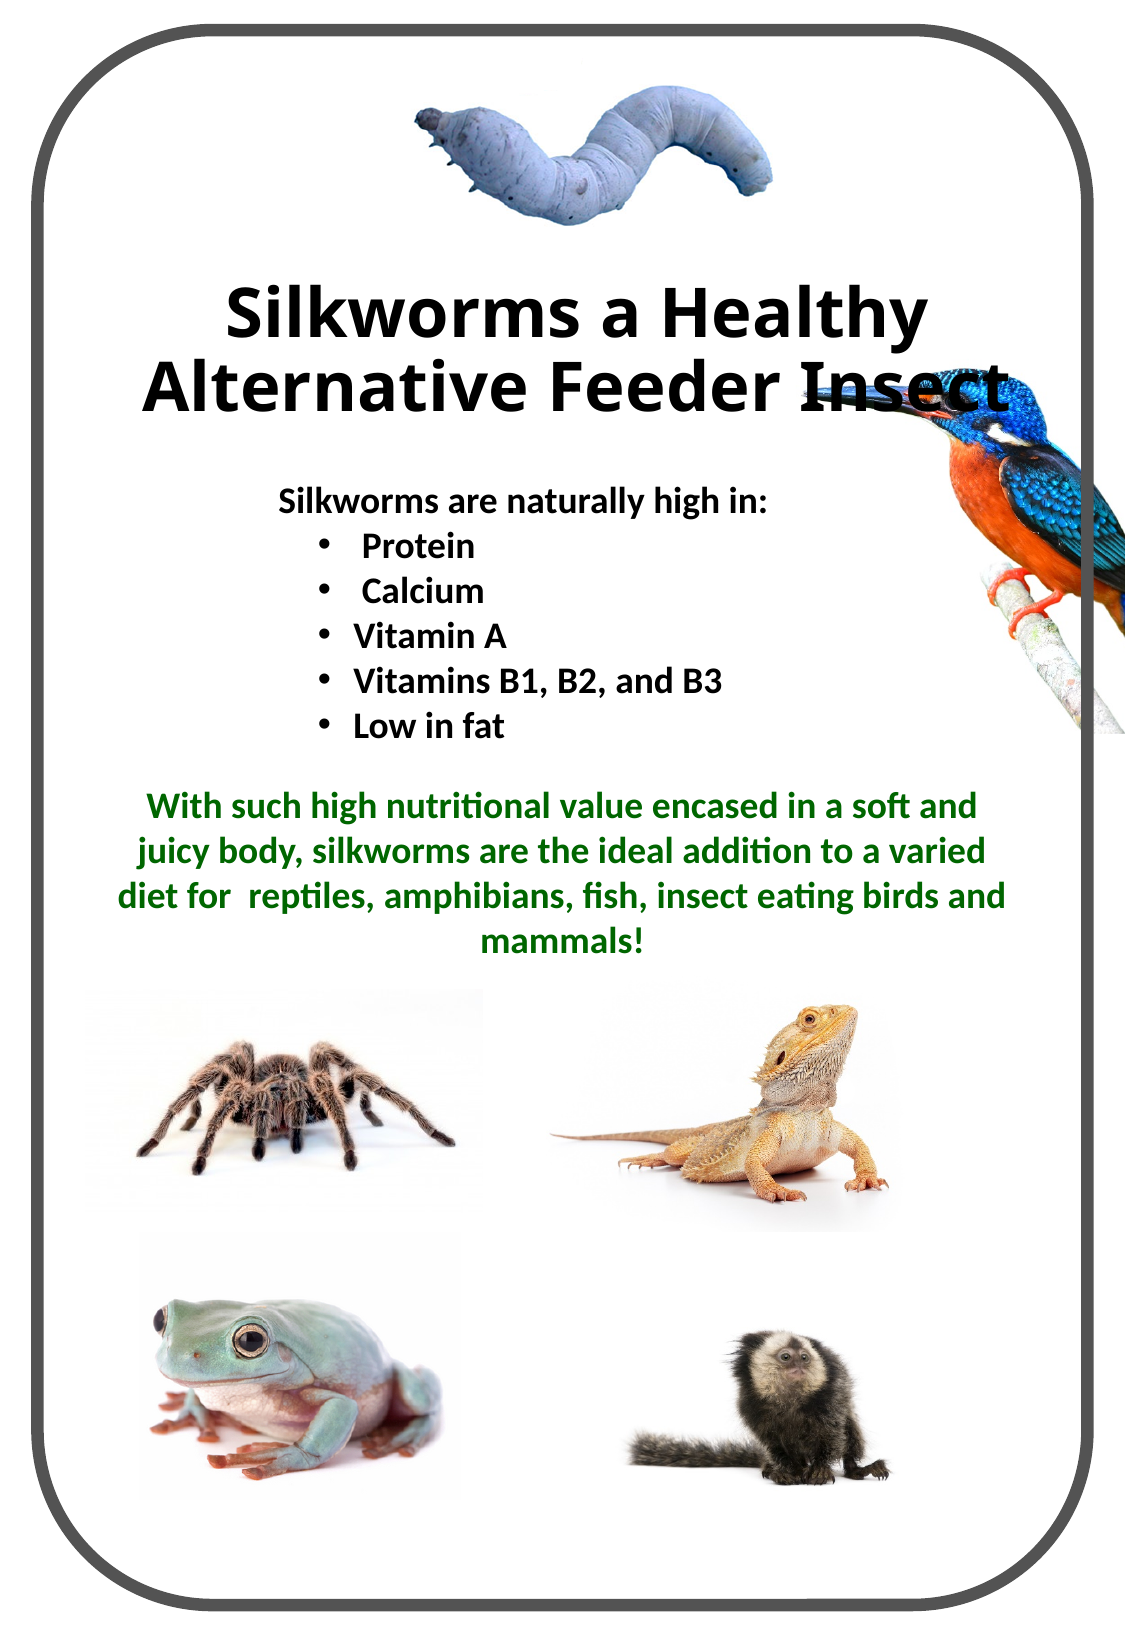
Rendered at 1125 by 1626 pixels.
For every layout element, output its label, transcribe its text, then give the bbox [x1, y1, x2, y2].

picture [139, 1231, 461, 1500]
picture [603, 1294, 947, 1500]
picture [85, 989, 483, 1213]
picture [741, 293, 1125, 734]
text_box [36, 29, 1089, 1607]
text_box Silkworms are naturally high in: Protein Calcium Vitamin A Vitamins B1, B2, and B3 Low in fat [263, 469, 914, 754]
picture [546, 965, 912, 1232]
picture [401, 58, 776, 237]
text_box With such high nutritional value encased in a soft and juicy body, silkworms are the ideal addition to a varied diet for reptiles, amphibians, fish, insect eating birds and mammals! [93, 774, 1032, 1014]
